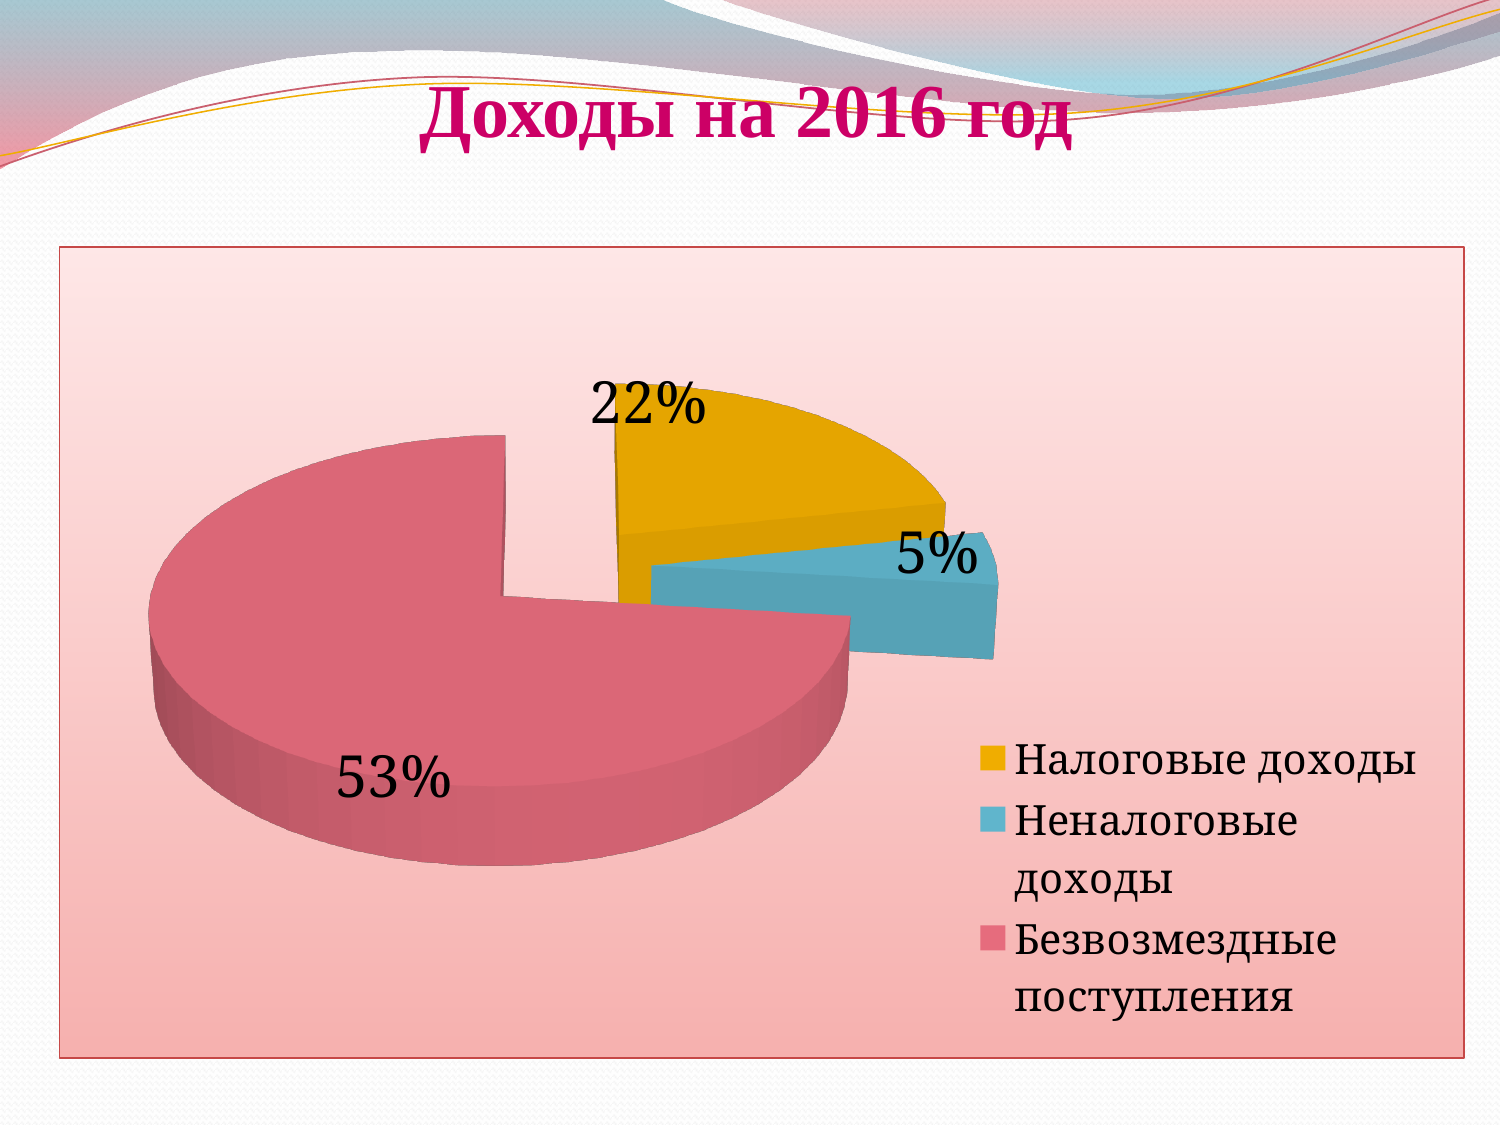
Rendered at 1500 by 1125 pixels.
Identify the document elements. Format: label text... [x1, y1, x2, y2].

chart [58, 245, 1466, 1060]
title Доходы на 2016 год [75, 52, 1418, 153]
